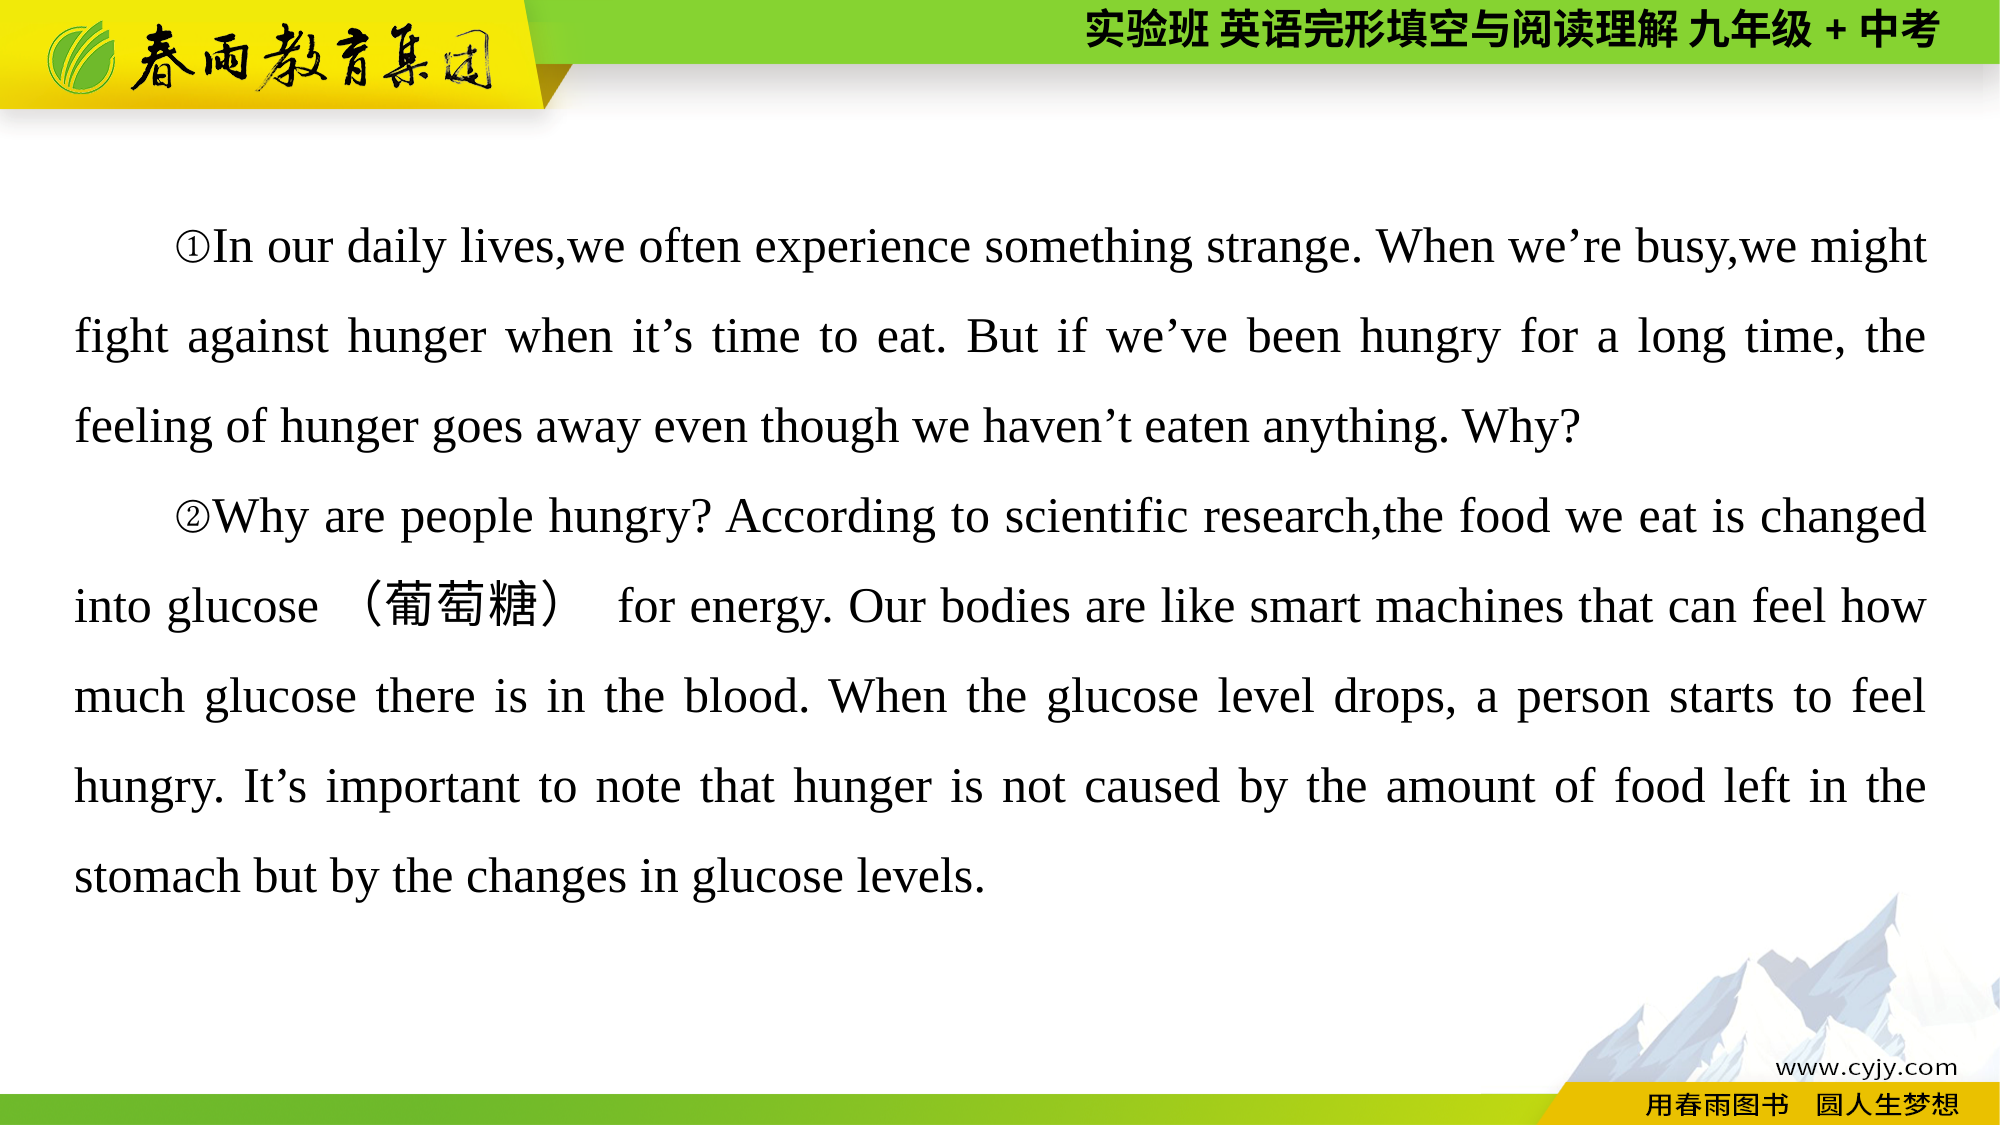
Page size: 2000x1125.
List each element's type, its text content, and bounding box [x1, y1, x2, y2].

list ①In our daily lives,we often experience something strange. When we’re busy,we might fight against hunger when it’s time to eat. But if we’ve been hungry for a long time, the feeling of hunger goes away even though we haven’t eaten anything. Why? ②Why are people hungry? According to scientific research,the food we eat is changed into glucose（葡萄糖） for energy. Our bodies are like smart machines that can feel how much glucose there is in the blood. When the glucose level drops, a person starts to feel hungry. It’s important to note that hunger is not caused by the amount of food left in the stomach but by the changes in glucose levels. [59, 174, 1944, 917]
picture [0, 0, 2000, 1125]
